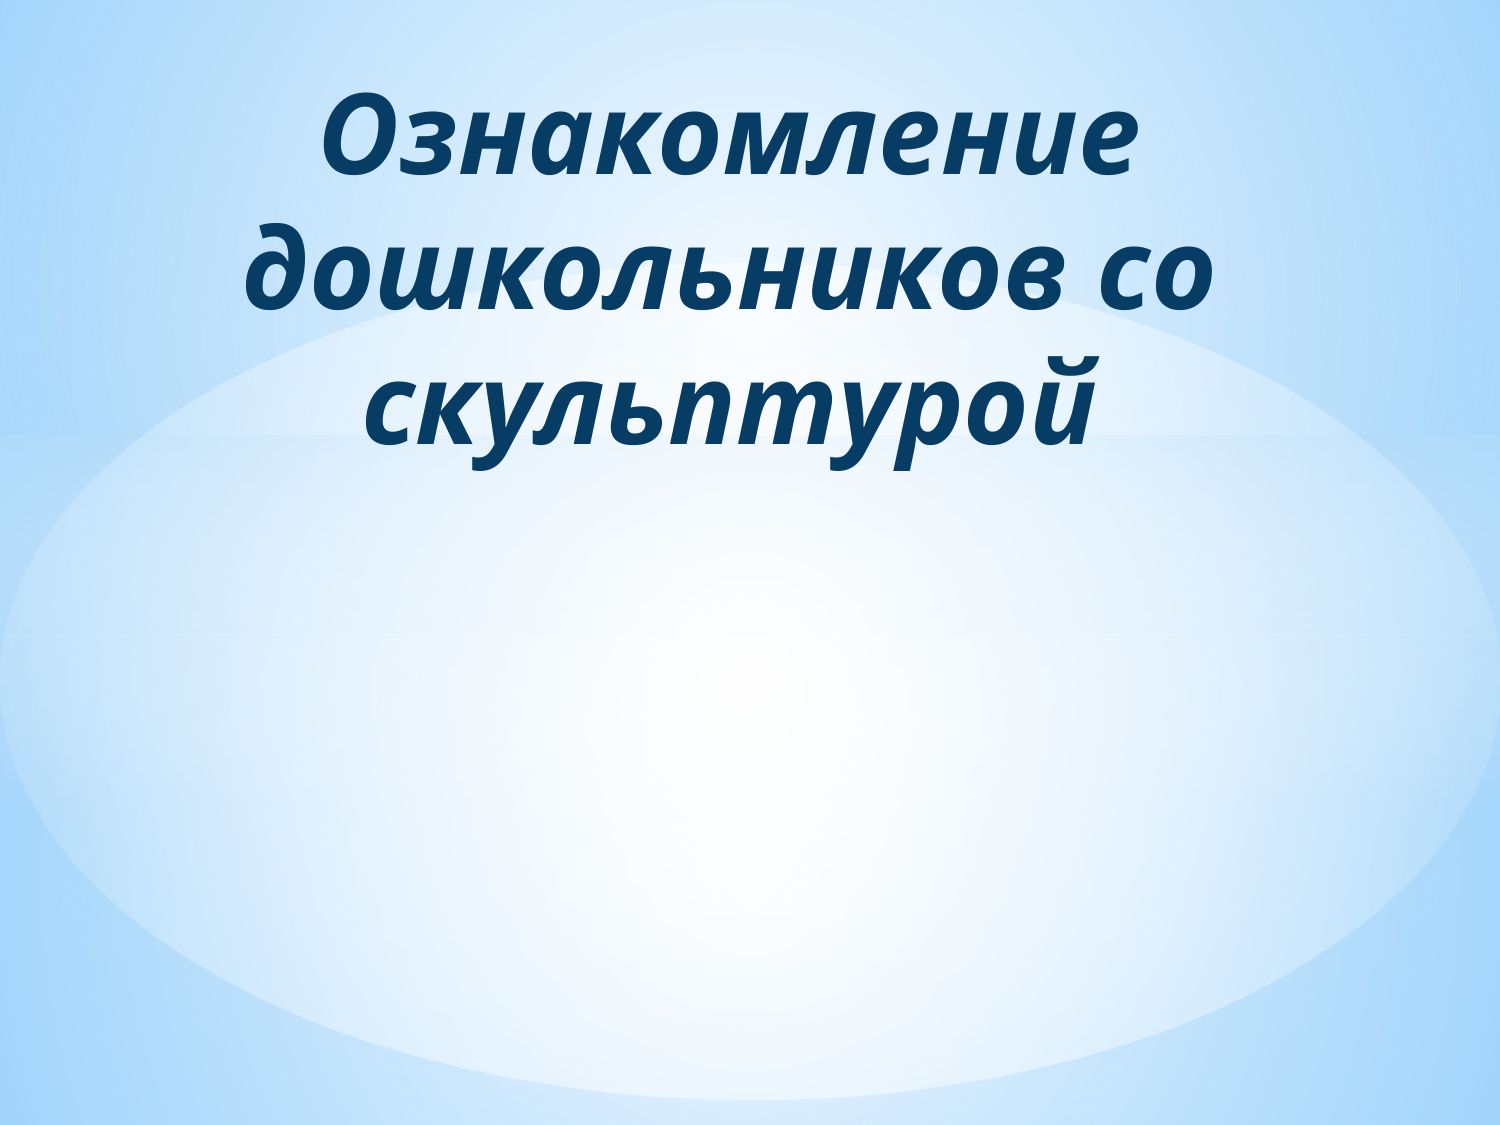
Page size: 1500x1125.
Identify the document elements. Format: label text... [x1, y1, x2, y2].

title Ознакомление дошкольников со скульптурой [123, 54, 1306, 504]
